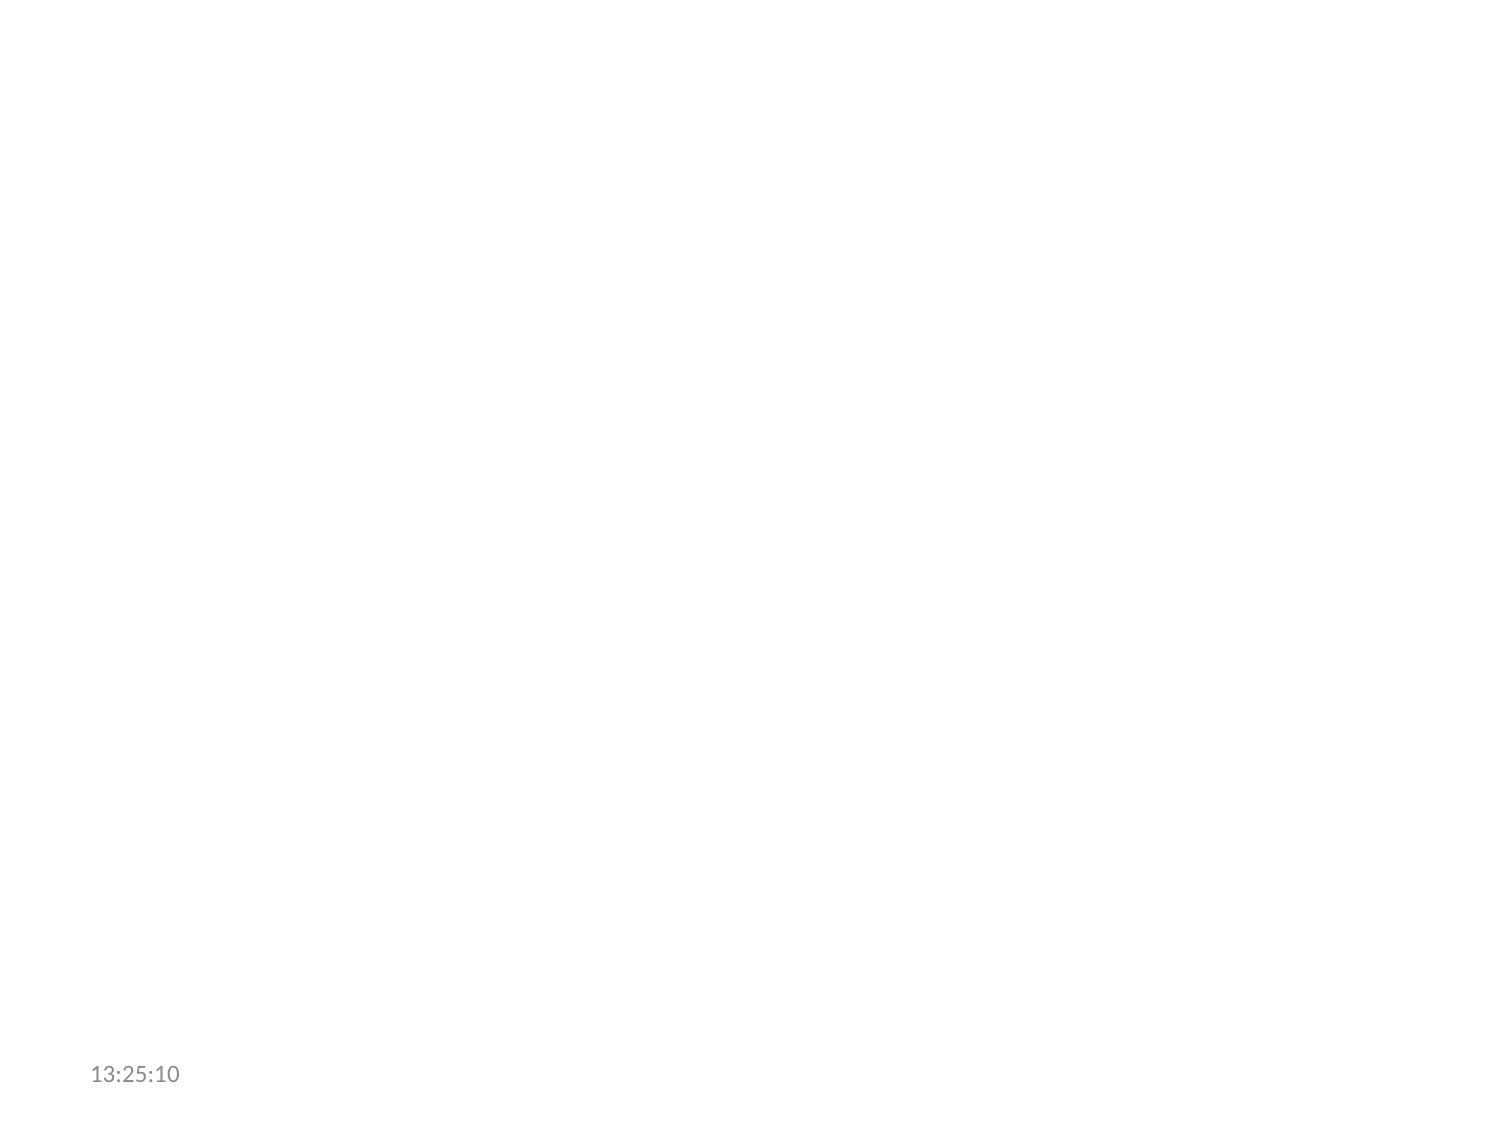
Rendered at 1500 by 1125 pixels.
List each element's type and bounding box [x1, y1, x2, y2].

slide_number [75, 1042, 425, 1103]
